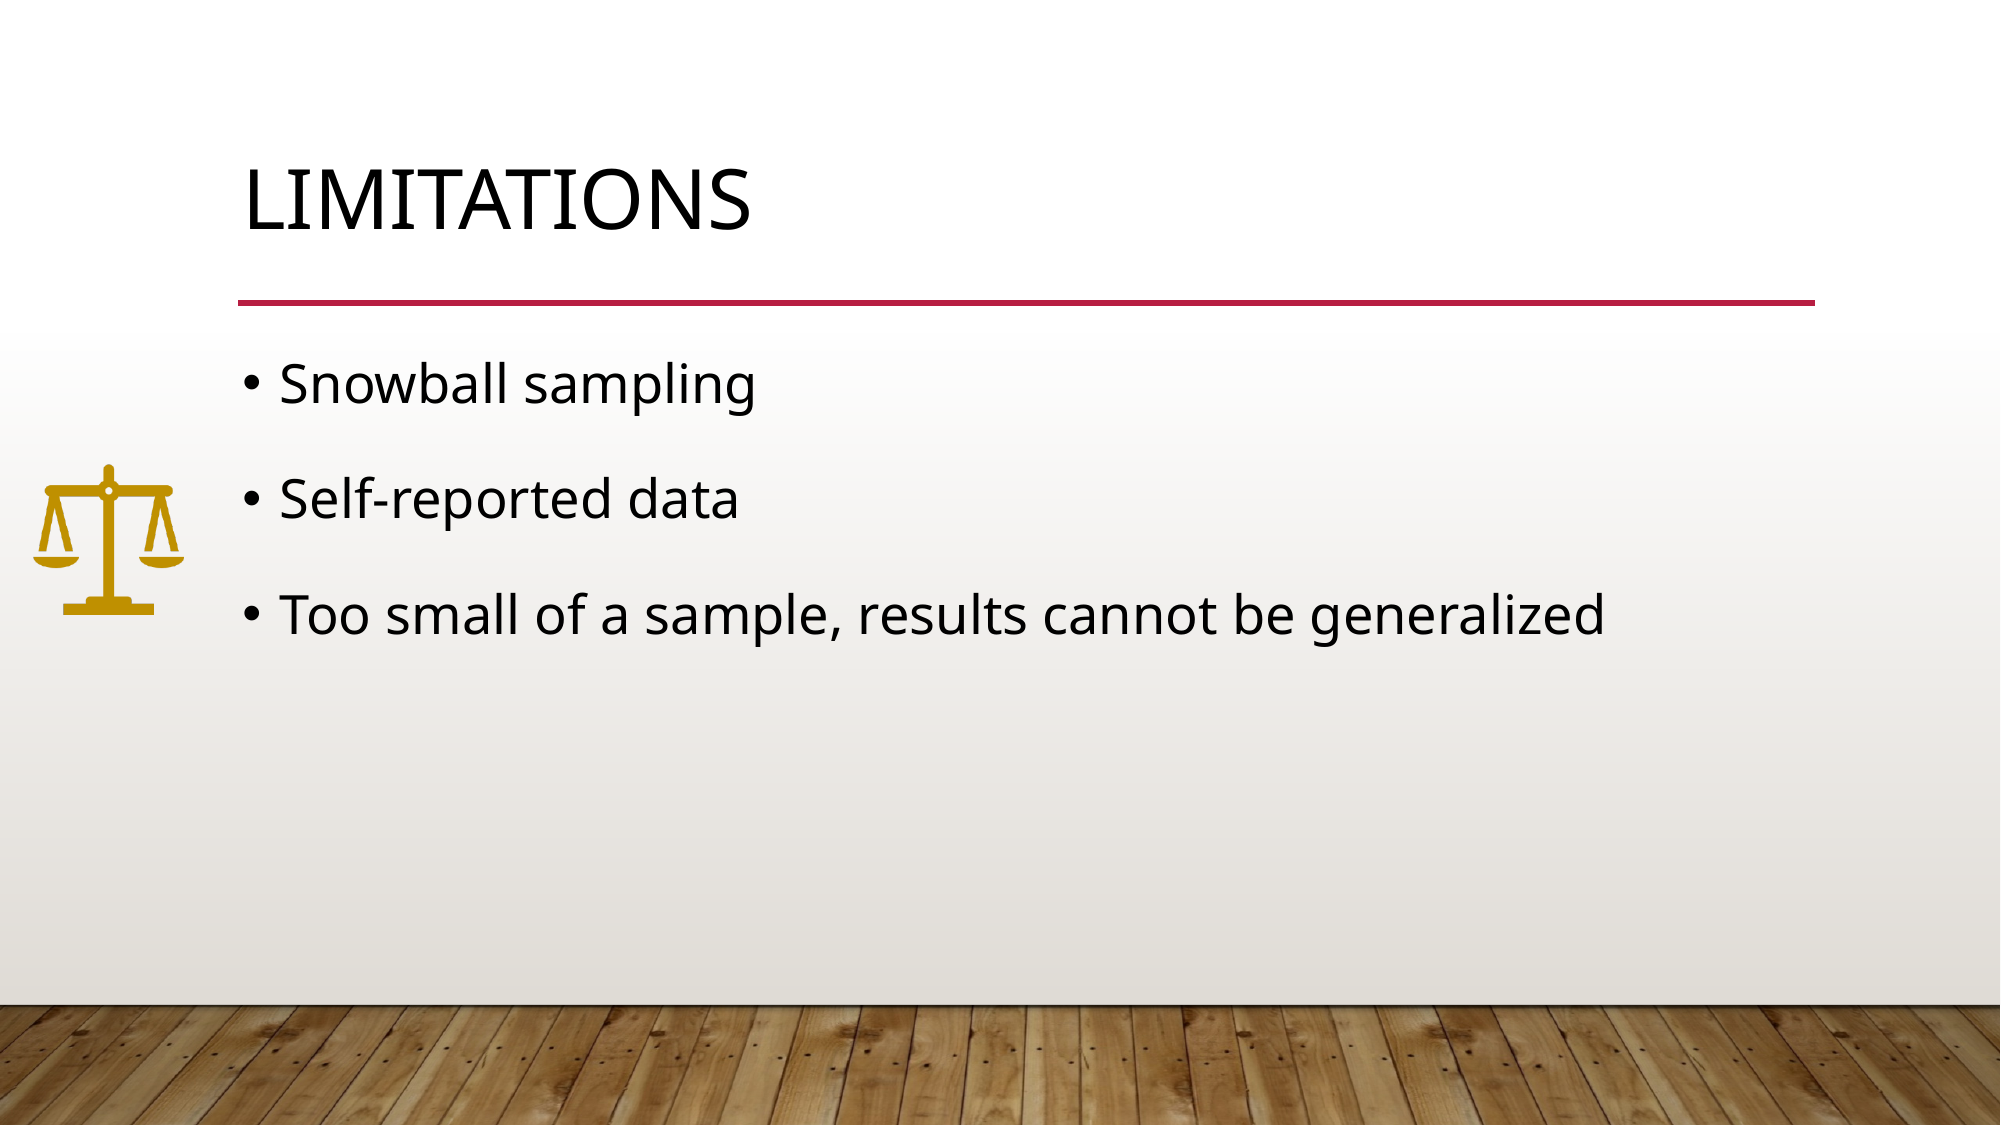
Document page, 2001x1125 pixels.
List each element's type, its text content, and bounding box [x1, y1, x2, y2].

title limitations [227, 81, 1284, 323]
picture [18, 449, 199, 630]
picture [0, 1005, 2000, 1125]
list Snowball sampling Self-reported data Too small of a sample, results cannot be generalized [227, 342, 1836, 918]
